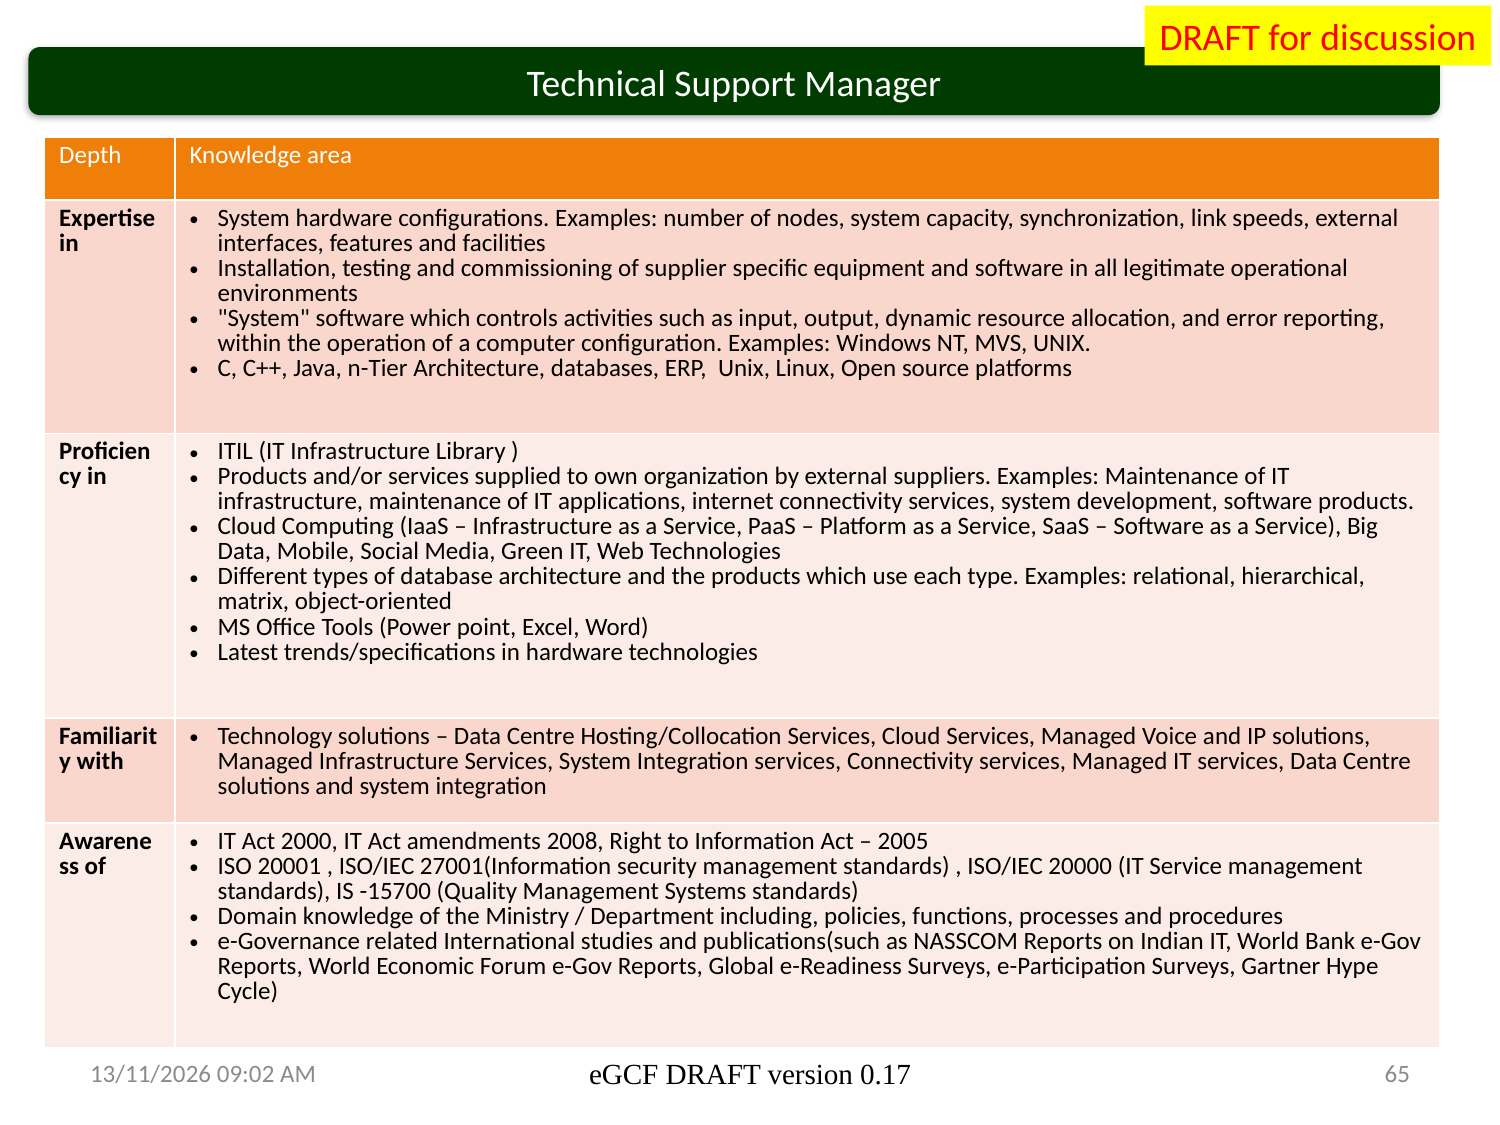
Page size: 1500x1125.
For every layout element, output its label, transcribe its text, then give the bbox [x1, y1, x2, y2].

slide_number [75, 1042, 425, 1103]
table_header Knowledge area [176, 138, 1439, 199]
table_cell Expertise in [45, 201, 174, 433]
table_cell Familiarity with [45, 719, 174, 822]
table_cell System hardware configurations. Examples: number of nodes, system capacity, synchronization, link speeds, external interfaces, features and facilities Installation, testing and commissioning of supplier specific equipment and software in all legitimate operational environments "System" software which controls activities such as input, output, dynamic resource allocation, and error reporting, within the operation of a computer configuration. Examples: Windows NT, MVS, UNIX. C, C++, Java, n-Tier Architecture, databases, ERP, Unix, Linux, Open source platforms [176, 201, 1439, 433]
table_cell IT Act 2000, IT Act amendments 2008, Right to Information Act – 2005 ISO 20001 , ISO/IEC 27001(Information security management standards) , ISO/IEC 20000 (IT Service management standards), IS -15700 (Quality Management Systems standards) Domain knowledge of the Ministry / Department including, policies, functions, processes and procedures e-Governance related International studies and publications(such as NASSCOM Reports on Indian IT, World Bank e-Gov Reports, World Economic Forum e-Gov Reports, Global e-Readiness Surveys, e-Participation Surveys, Gartner Hype Cycle) [176, 824, 1439, 1047]
table_cell ITIL (IT Infrastructure Library ) Products and/or services supplied to own organization by external suppliers. Examples: Maintenance of IT infrastructure, maintenance of IT applications, internet connectivity services, system development, software products. Cloud Computing (IaaS – Infrastructure as a Service, PaaS – Platform as a Service, SaaS – Software as a Service), Big Data, Mobile, Social Media, Green IT, Web Technologies Different types of database architecture and the products which use each type. Examples: relational, hierarchical, matrix, object-oriented MS Office Tools (Power point, Excel, Word) Latest trends/specifications in hardware technologies [176, 434, 1439, 717]
table_cell Awareness of [45, 824, 174, 1047]
table_cell Technology solutions – Data Centre Hosting/Collocation Services, Cloud Services, Managed Voice and IP solutions, Managed Infrastructure Services, System Integration services, Connectivity services, Managed IT services, Data Centre solutions and system integration [176, 719, 1439, 822]
text_box Technical Support Manager [27, 46, 1441, 116]
footer eGCF DRAFT version 0.17 [512, 1042, 988, 1103]
table_cell Proficiency in [45, 434, 174, 717]
slide_number 65 [1074, 1042, 1425, 1103]
table_header Depth [45, 138, 174, 199]
text_box DRAFT for discussion [1144, 5, 1492, 66]
